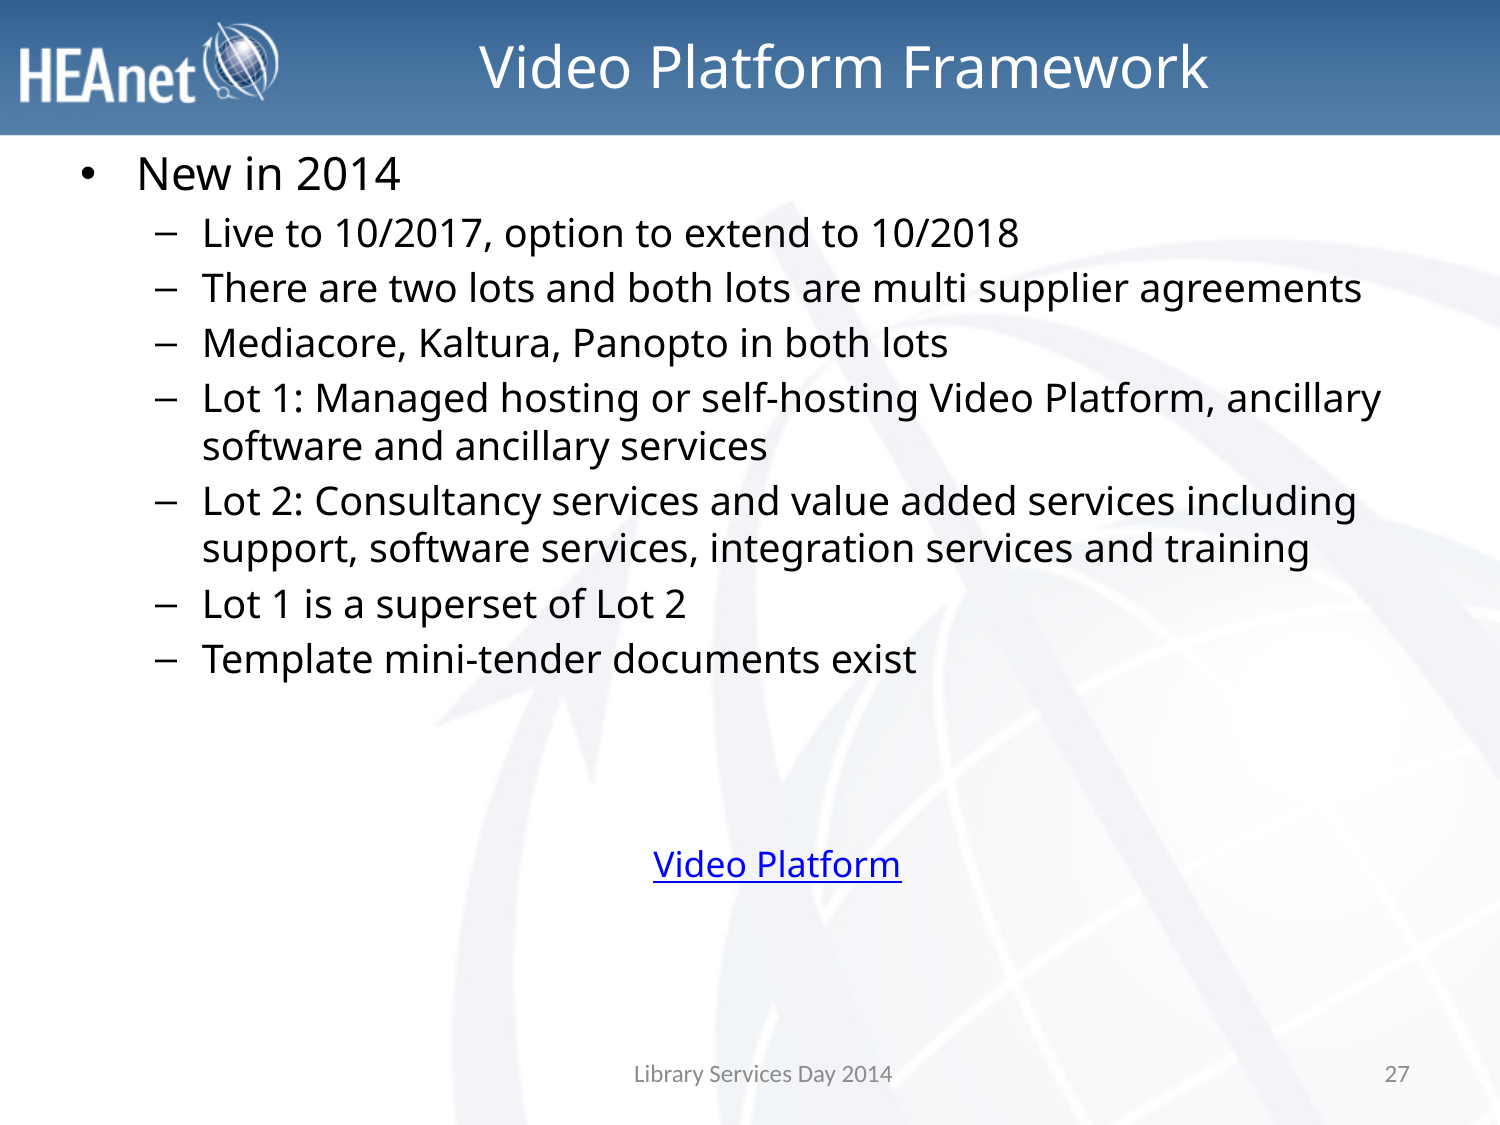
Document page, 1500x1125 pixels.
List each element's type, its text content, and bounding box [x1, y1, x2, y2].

title Video Platform Framework [312, 0, 1376, 137]
list New in 2014 Live to 10/2017, option to extend to 10/2018 There are two lots and both lots are multi supplier agreements Mediacore, Kaltura, Panopto in both lots Lot 1: Managed hosting or self-hosting Video Platform, ancillary software and ancillary services Lot 2: Consultancy services and value added services including support, software services, integration services and training Lot 1 is a superset of Lot 2 Template mini-tender documents exist Video Platform [64, 137, 1415, 1035]
picture [0, 0, 1500, 1125]
footer Library Services Day 2014 [454, 1042, 1073, 1103]
slide_number 27 [1074, 1042, 1425, 1103]
